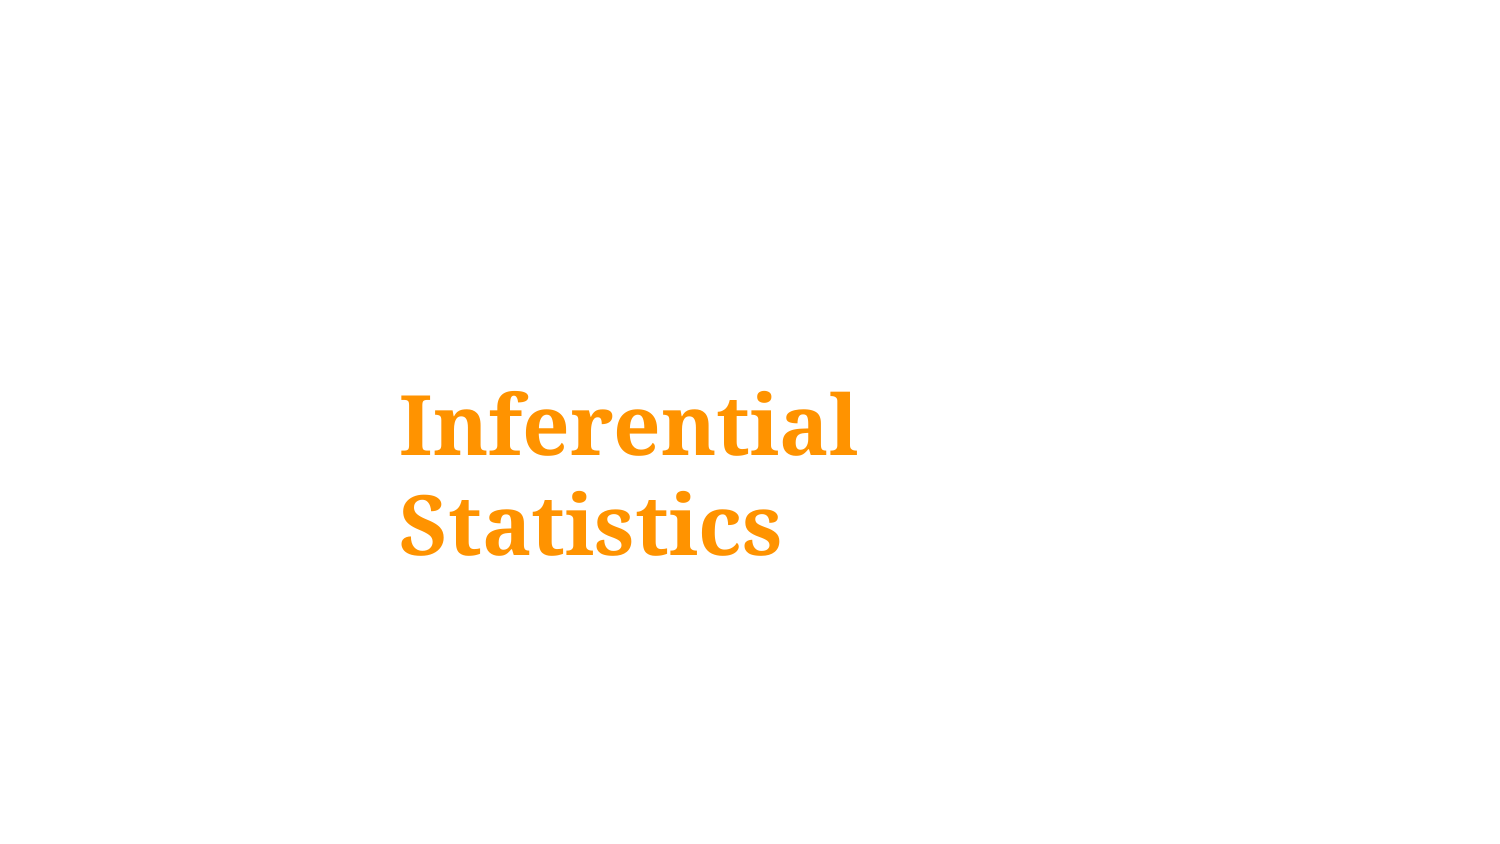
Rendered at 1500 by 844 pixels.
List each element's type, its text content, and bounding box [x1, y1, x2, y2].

title Inferential Statistics [360, 327, 1140, 573]
